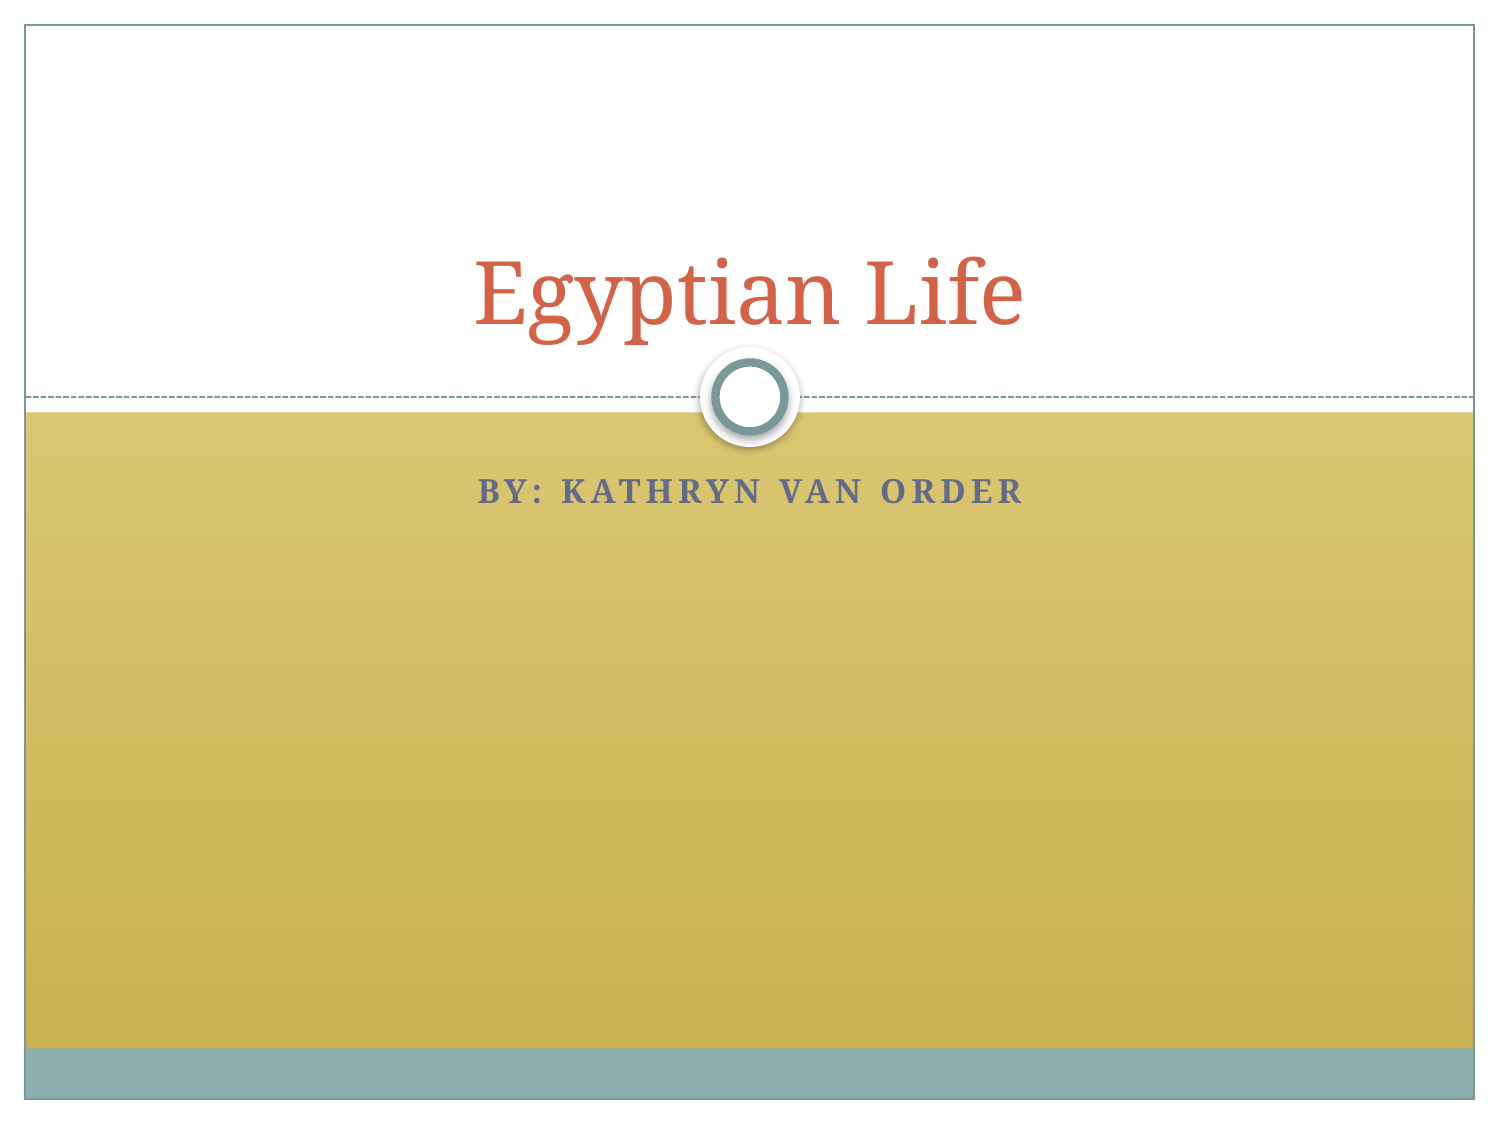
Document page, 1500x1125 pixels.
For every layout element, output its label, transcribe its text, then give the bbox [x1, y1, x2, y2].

subtitle By: Kathryn Van Order [225, 462, 1275, 750]
title Egyptian Life [112, 62, 1388, 350]
